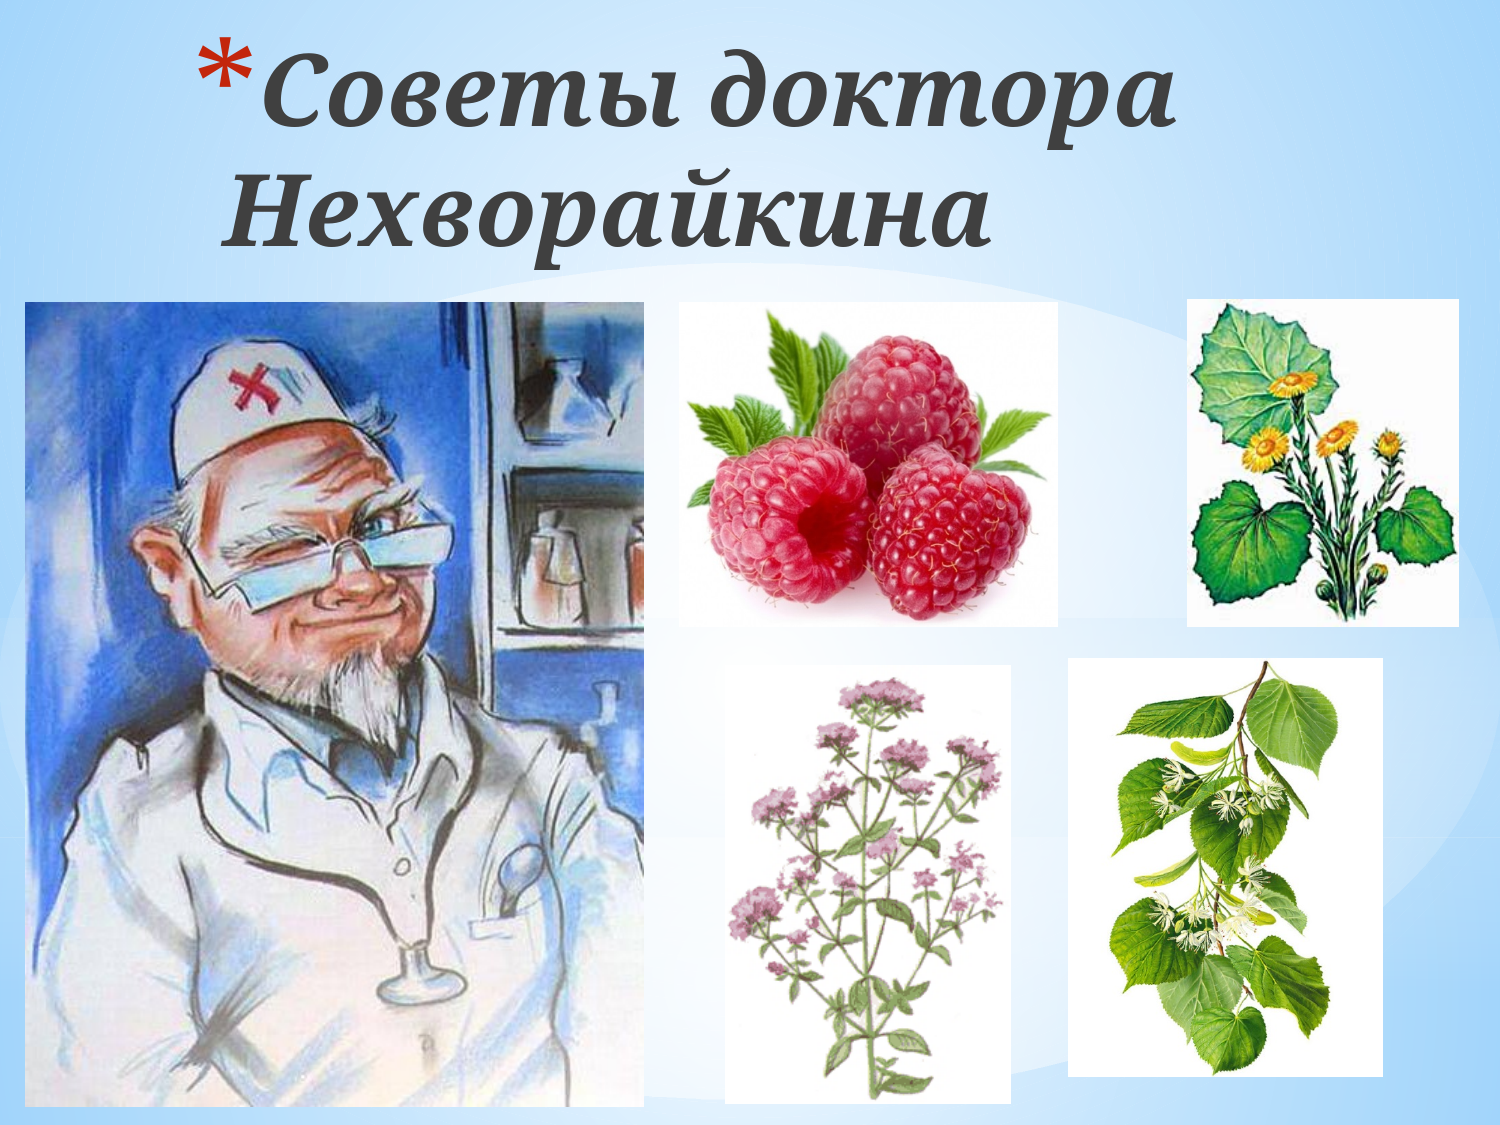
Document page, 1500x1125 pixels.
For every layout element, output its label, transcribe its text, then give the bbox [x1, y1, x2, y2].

picture [678, 302, 1058, 627]
picture [1186, 299, 1459, 627]
list Советы доктора Нехворайкина [171, 19, 1222, 350]
picture [25, 302, 644, 1108]
picture [1068, 657, 1384, 1078]
picture [725, 664, 1011, 1104]
